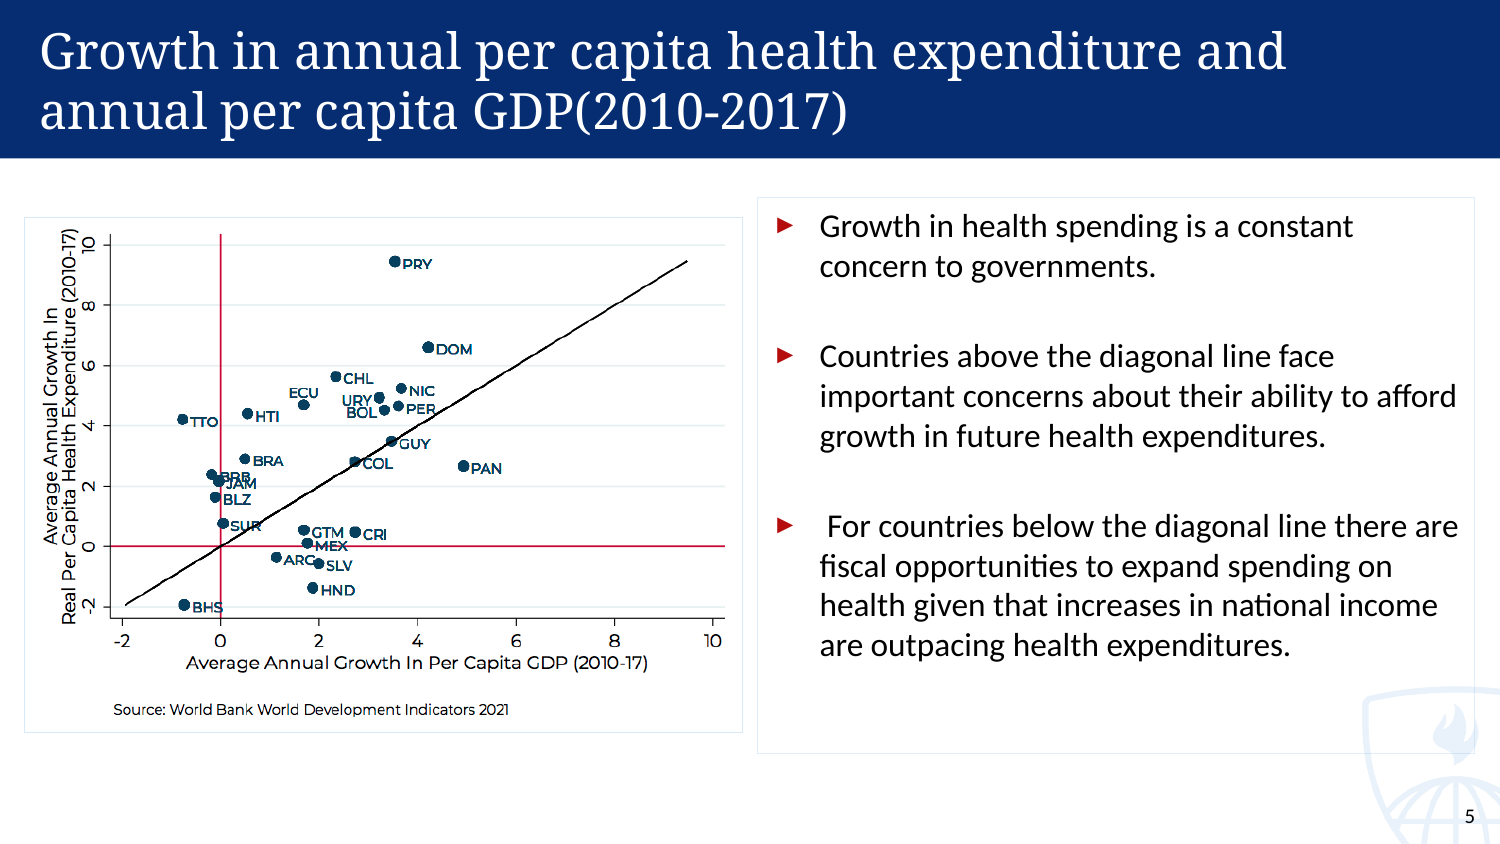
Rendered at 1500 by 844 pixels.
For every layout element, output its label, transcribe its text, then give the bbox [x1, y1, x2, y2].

title Growth in annual per capita health expenditure and annual per capita GDP(2010-2017) [24, 8, 1478, 150]
slide_number 5 [1368, 783, 1475, 829]
picture [1360, 684, 1500, 844]
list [24, 217, 744, 734]
list Growth in health spending is a constant concern to governments. Countries above the diagonal line face important concerns about their ability to afford growth in future health expenditures. For countries below the diagonal line there are fiscal opportunities to expand spending on health given that increases in national income are outpacing health expenditures. [757, 197, 1475, 754]
